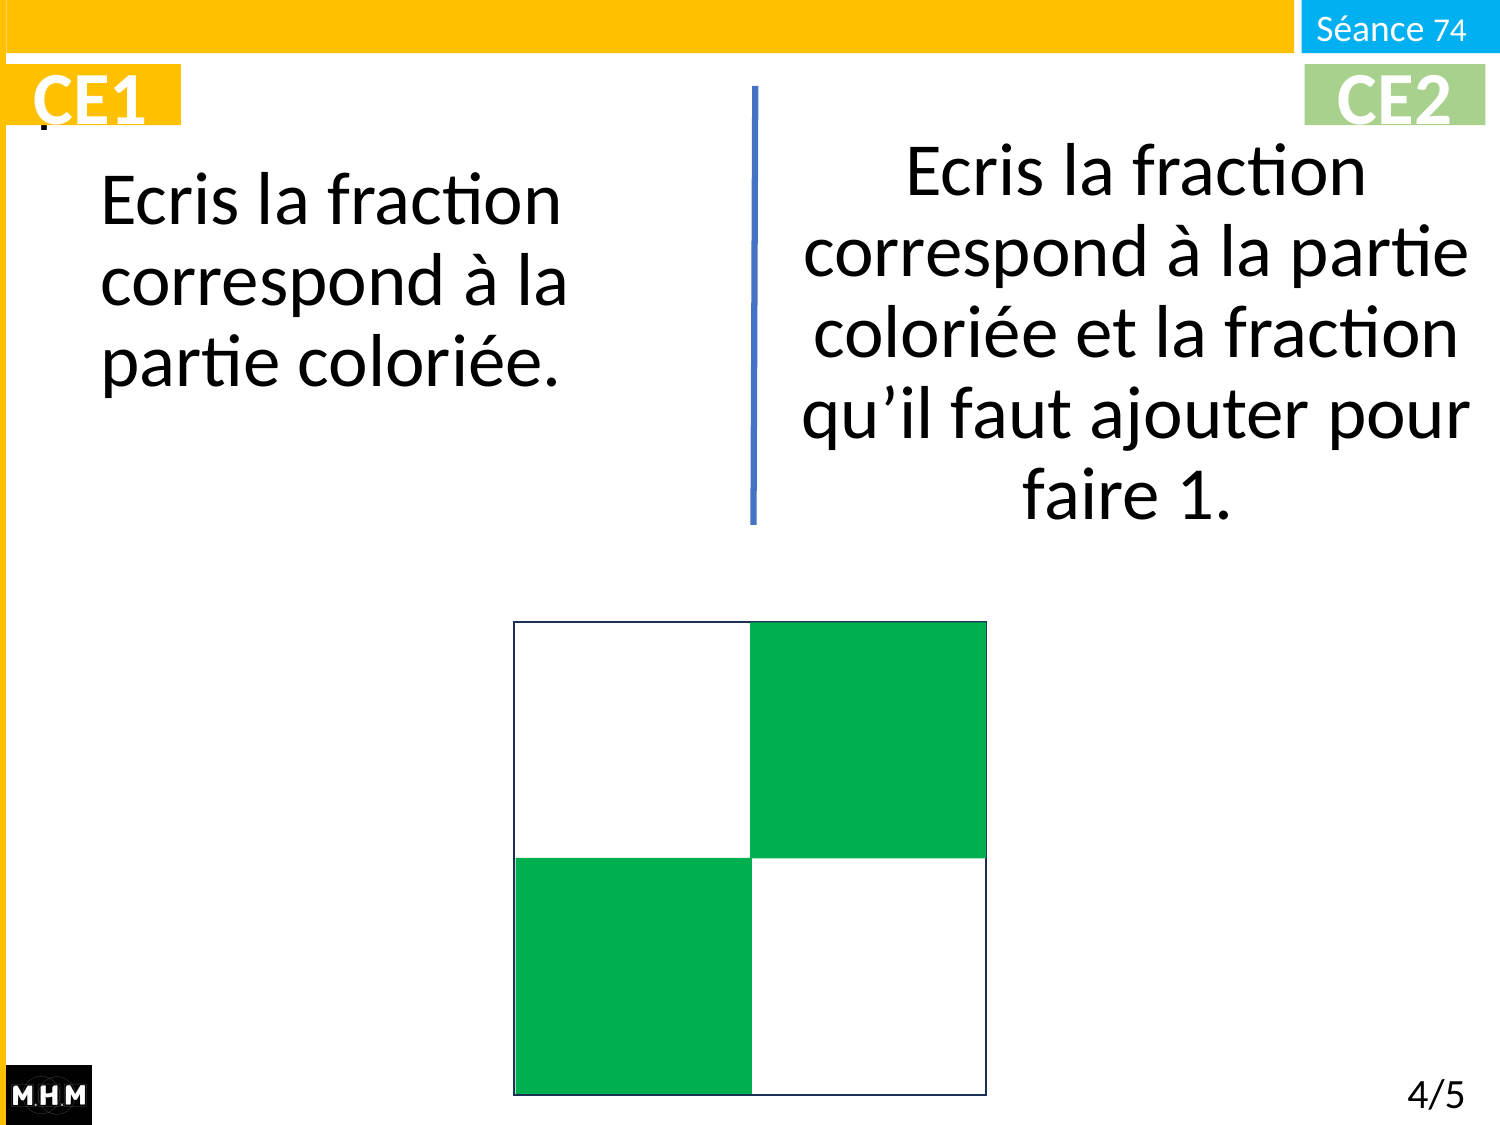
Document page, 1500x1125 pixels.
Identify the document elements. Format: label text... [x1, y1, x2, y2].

list 4/5 [1373, 1064, 1500, 1125]
text_box CE1 [0, 63, 182, 126]
text_box [515, 857, 753, 1095]
text_box CE2 [1303, 63, 1487, 126]
title Ecris la fraction correspond à la partie coloriée. [85, 232, 689, 332]
picture [6, 1065, 92, 1125]
text_box Ecris la fraction correspond à la partie coloriée et la fraction qu’il faut ajouter pour faire 1. [774, 283, 1500, 383]
text_box [749, 621, 987, 860]
text_box [513, 621, 987, 1096]
